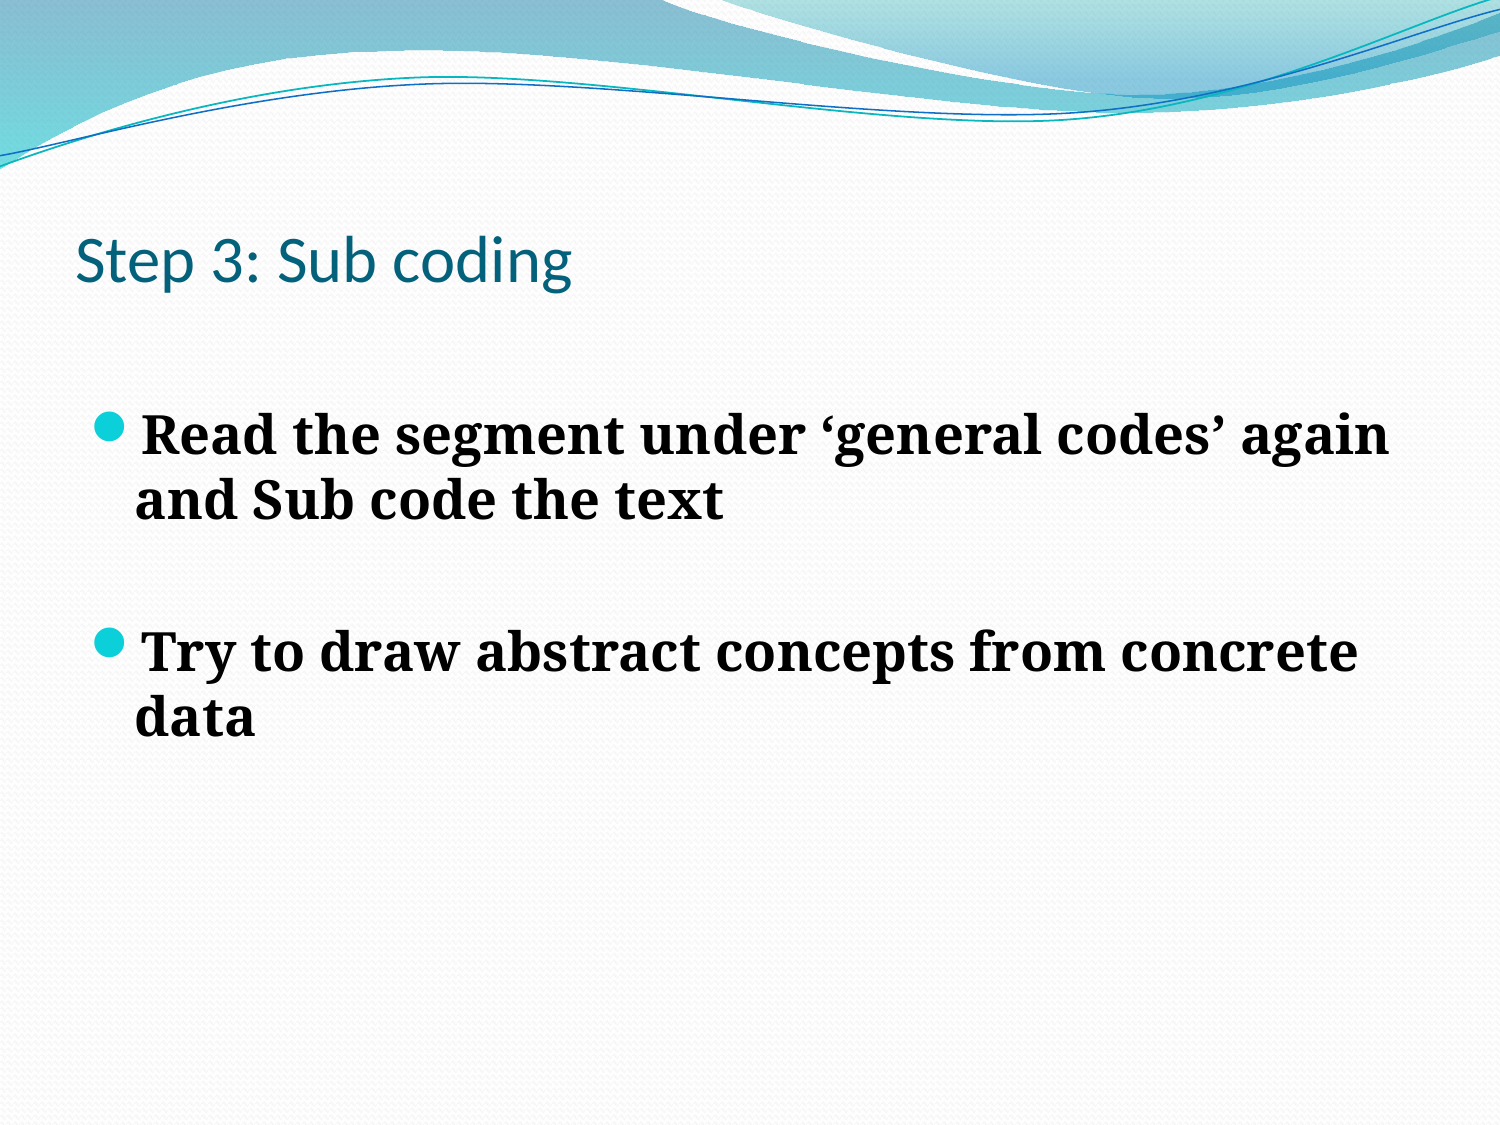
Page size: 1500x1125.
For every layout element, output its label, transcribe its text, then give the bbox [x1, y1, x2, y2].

list Read the segment under ‘general codes’ again and Sub code the text Try to draw abstract concepts from concrete data [74, 317, 1426, 1038]
title Step 3: Sub coding [74, 115, 1426, 304]
